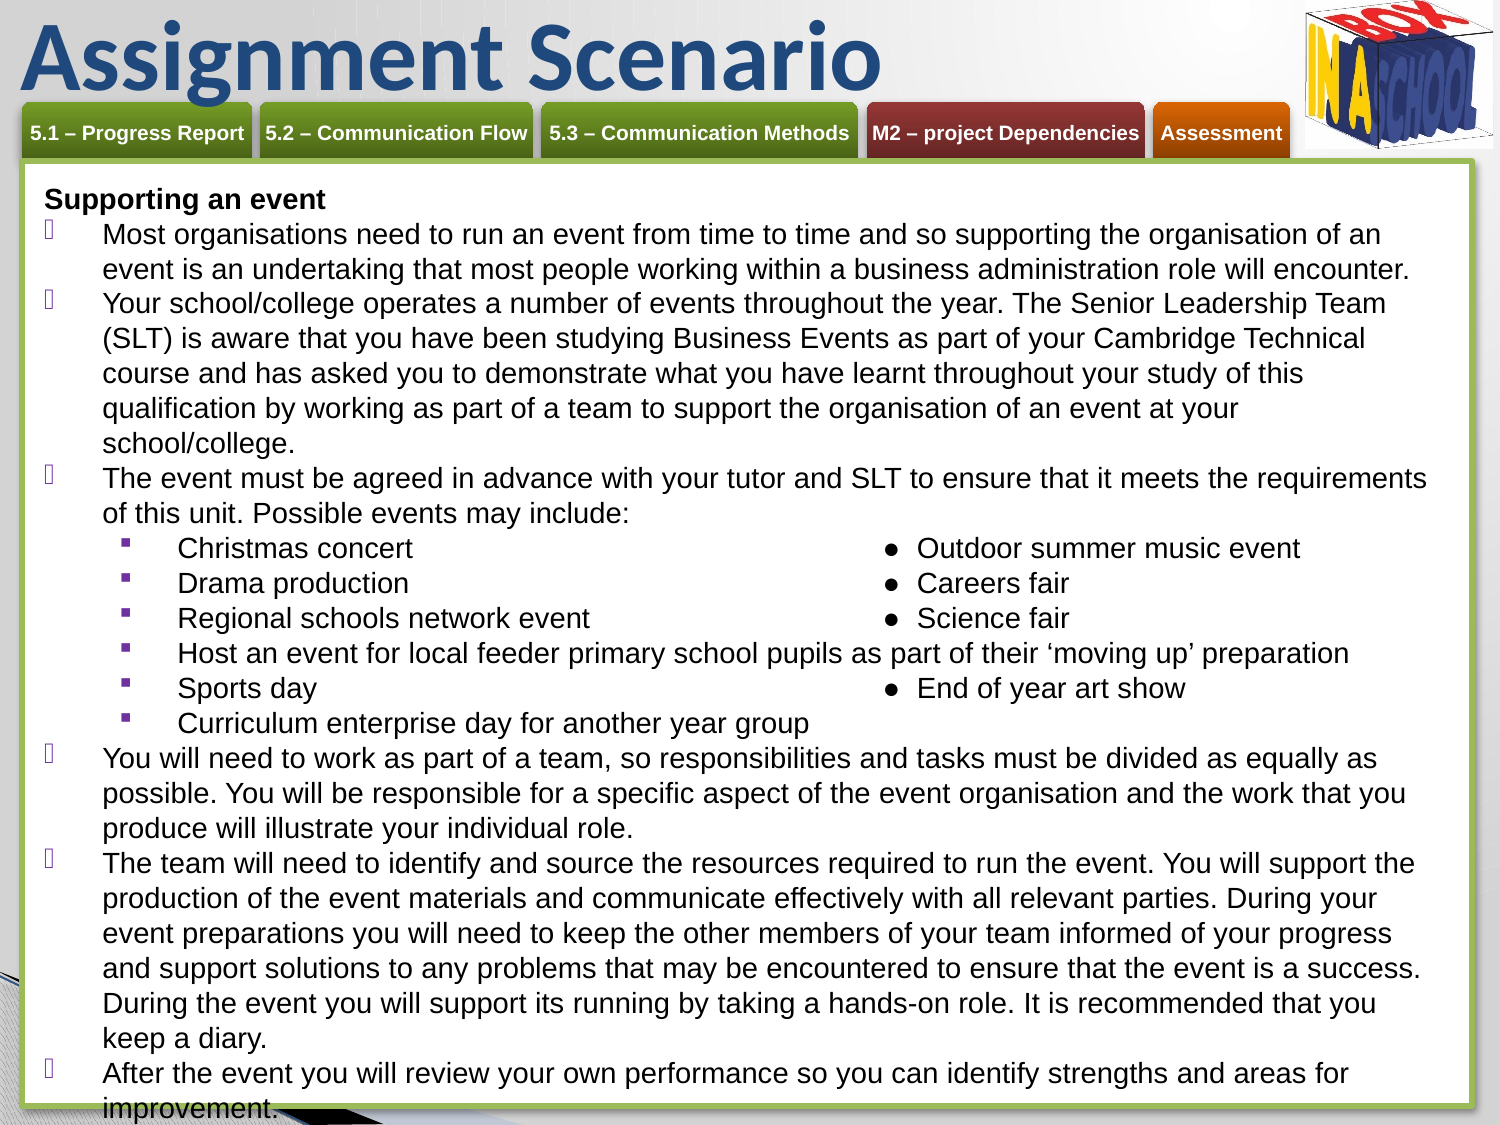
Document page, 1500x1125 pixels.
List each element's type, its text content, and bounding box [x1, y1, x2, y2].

picture [1305, 0, 1494, 149]
title Assignment Scenario [5, 0, 1270, 102]
text_box Supporting an event Most organisations need to run an event from time to time and so supporting the organisation of an event is an undertaking that most people working within a business administration role will encounter. Your school/college operates a number of events throughout the year. The Senior Leadership Team (SLT) is aware that you have been studying Business Events as part of your Cambridge Technical course and has asked you to demonstrate what you have learnt throughout your study of this qualification by working as part of a team to support the organisation of an event at your school/college. The event must be agreed in advance with your tutor and SLT to ensure that it meets the requirements of this unit. Possible events may include: Christmas concert ● Outdoor summer music event Drama production ● Careers fair Regional schools network event ● Science fair Host an event for local feeder primary school pupils as part of their ‘moving up’ preparation Sports day ● End of year art show Curriculum enterprise day for another year group You will need to work as part of a team, so responsibilities and tasks must be divided as equally as possible. You will be responsible for a specific aspect of the event organisation and the work that you produce will illustrate your individual role. The team will need to identify and source the resources required to run the event. You will support the production of the event materials and communicate effectively with all relevant parties. During your event preparations you will need to keep the other members of your team informed of your progress and support solutions to any problems that may be encountered to ensure that the event is a success. During the event you will support its running by taking a hands-on role. It is recommended that you keep a diary. After the event you will review your own performance so you can identify strengths and areas for improvement. [29, 172, 1450, 1125]
